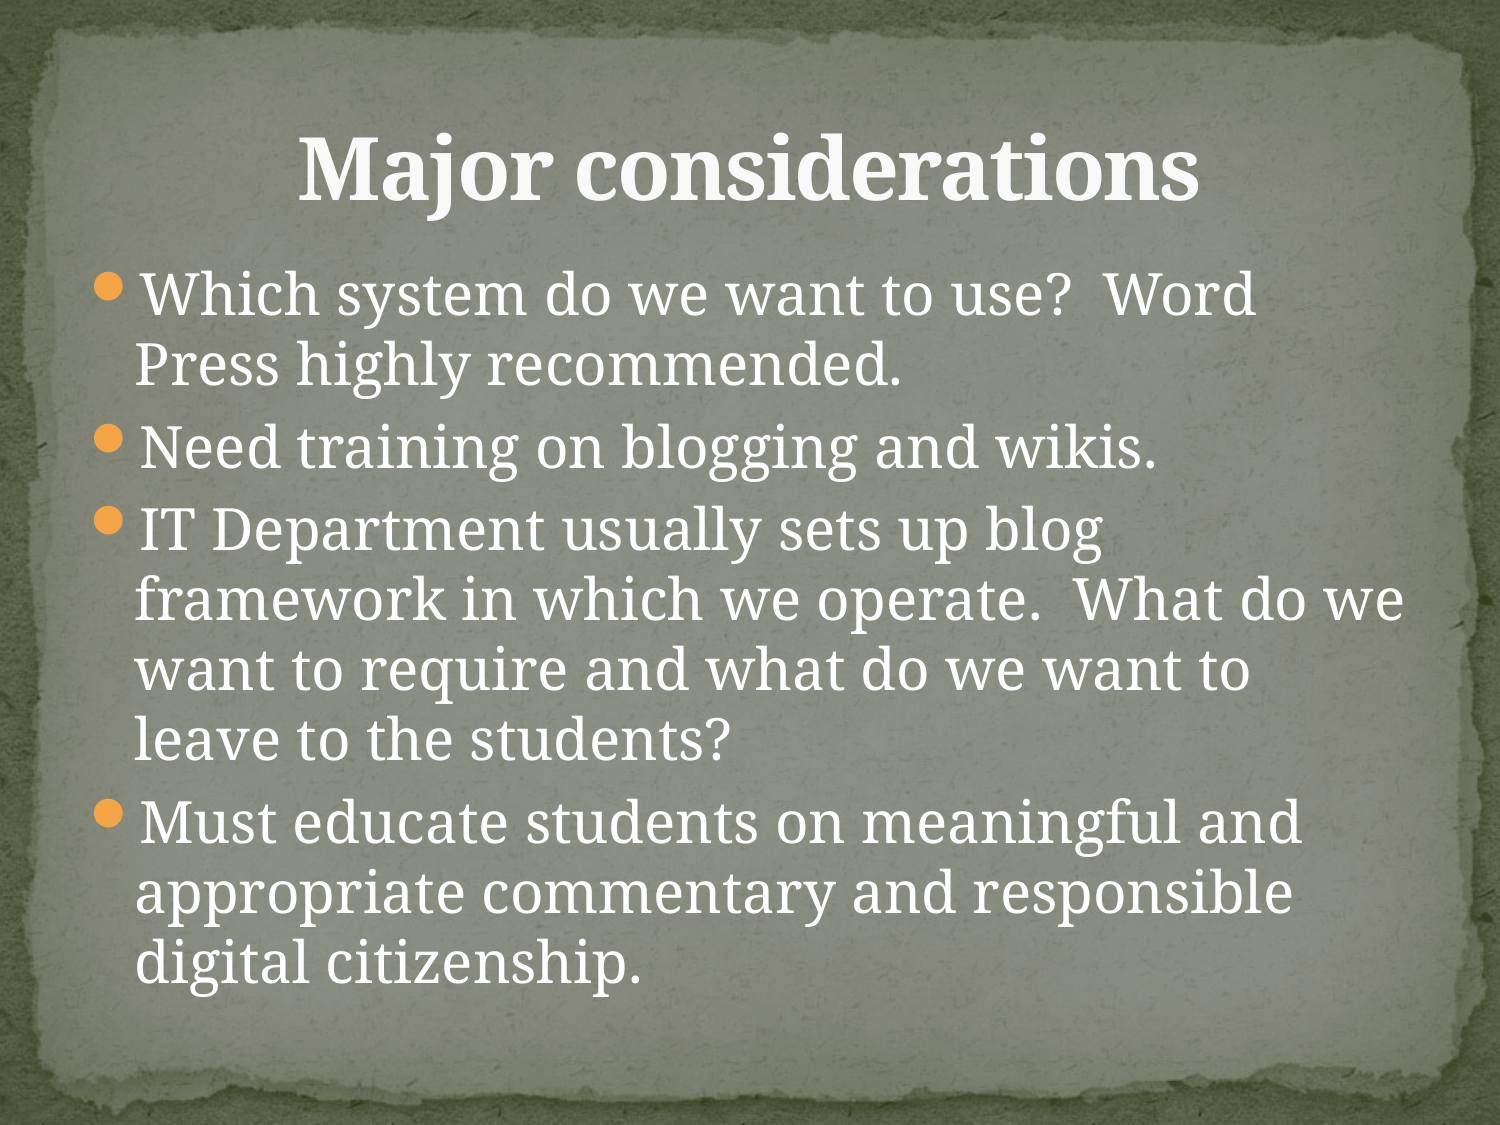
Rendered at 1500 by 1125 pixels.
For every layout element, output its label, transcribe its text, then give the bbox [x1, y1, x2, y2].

list Which system do we want to use? Word Press highly recommended. Need training on blogging and wikis. IT Department usually sets up blog framework in which we operate. What do we want to require and what do we want to leave to the students? Must educate students on meaningful and appropriate commentary and responsible digital citizenship. [75, 249, 1425, 1000]
title Major considerations [74, 24, 1425, 225]
